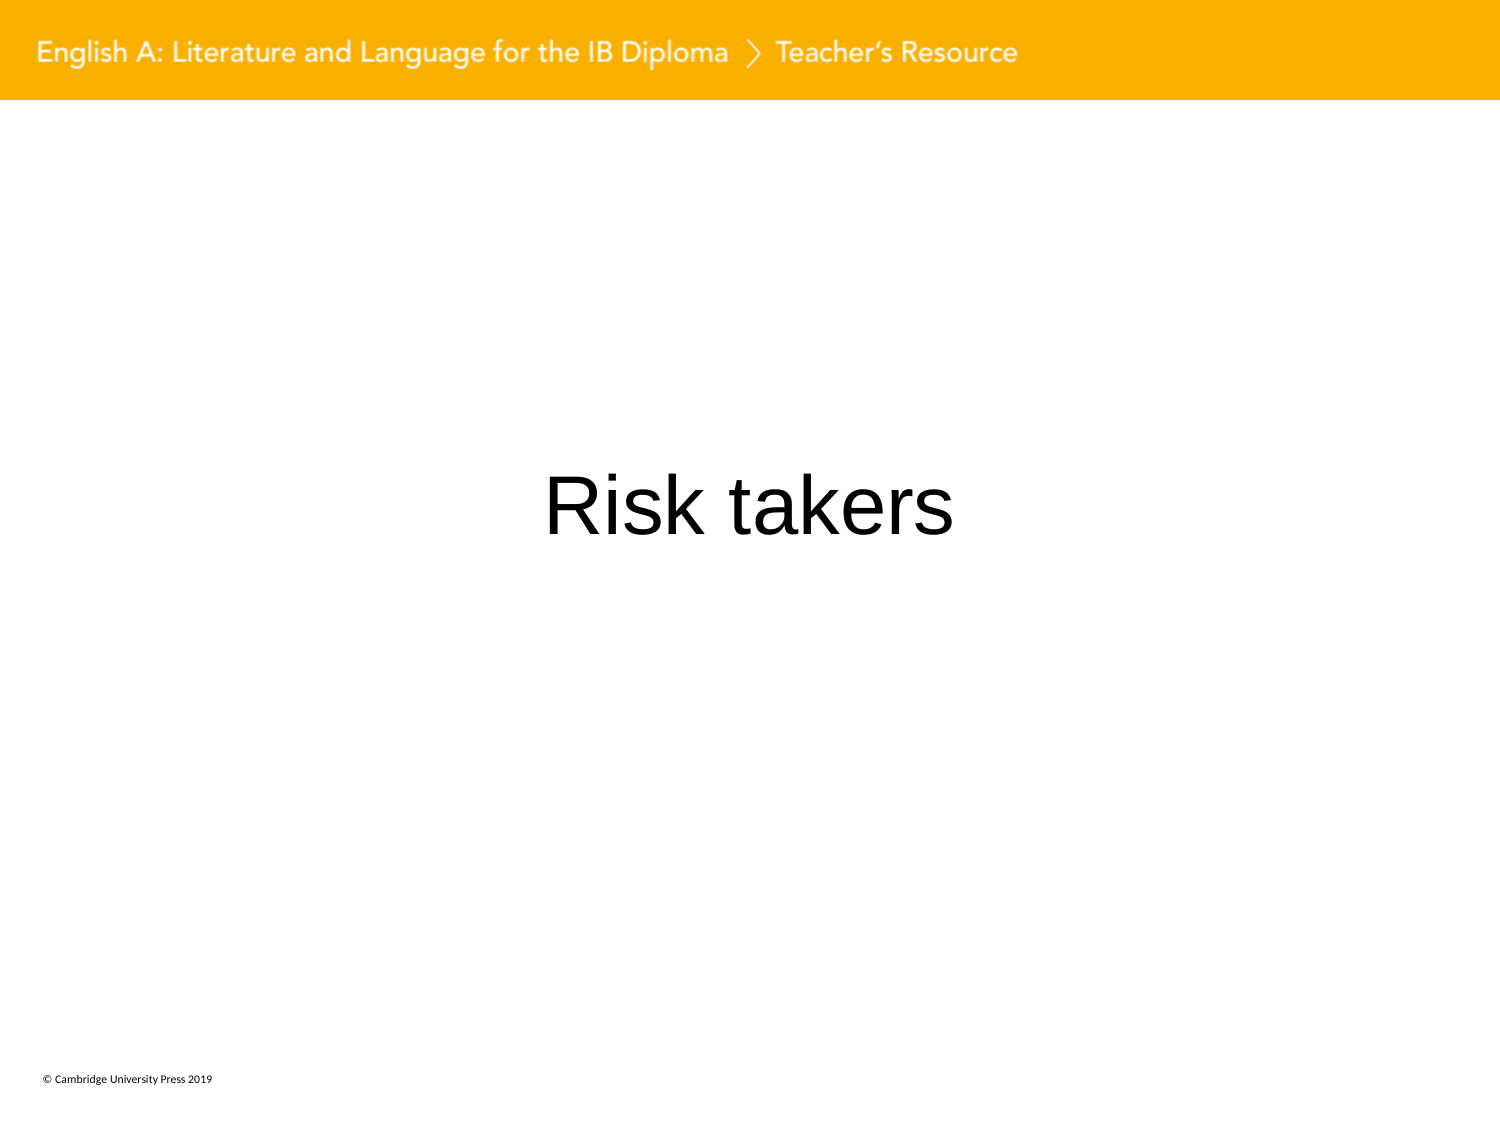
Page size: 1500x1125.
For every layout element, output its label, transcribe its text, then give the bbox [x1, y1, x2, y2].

subtitle © Cambridge University Press 2019 [27, 1063, 1388, 1093]
picture [0, 0, 1500, 101]
title Risk takers [112, 201, 1388, 1001]
